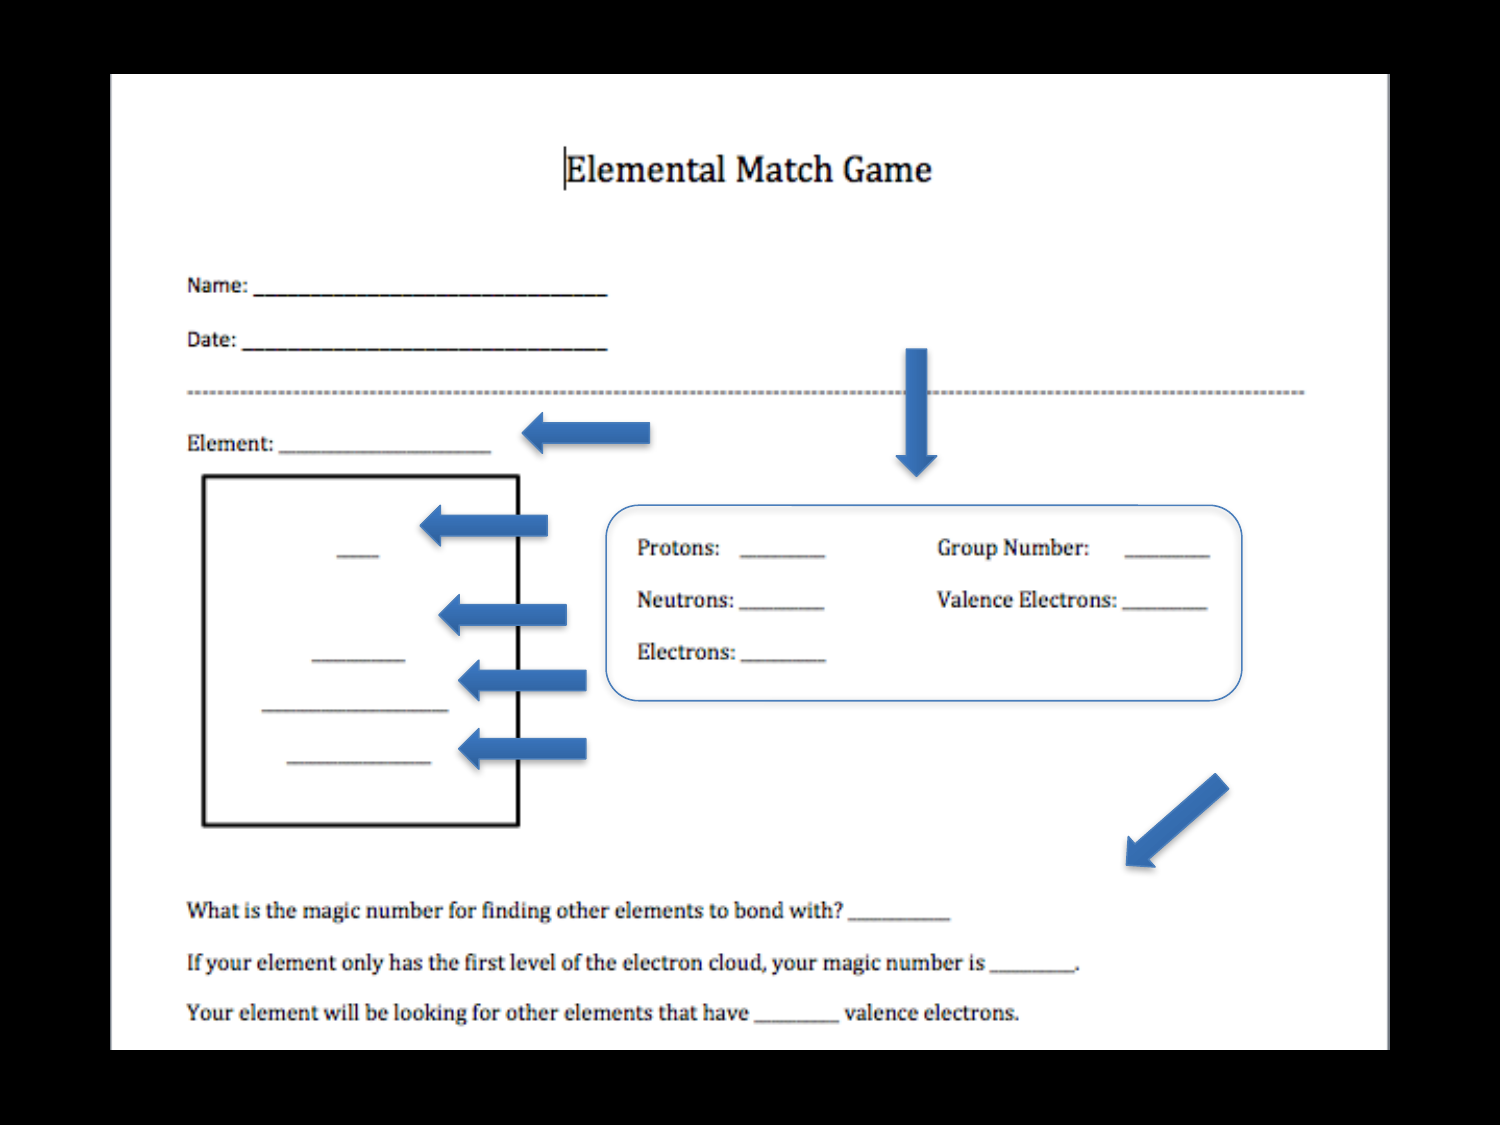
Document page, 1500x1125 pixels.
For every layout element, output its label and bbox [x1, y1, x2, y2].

picture [110, 74, 1390, 1051]
